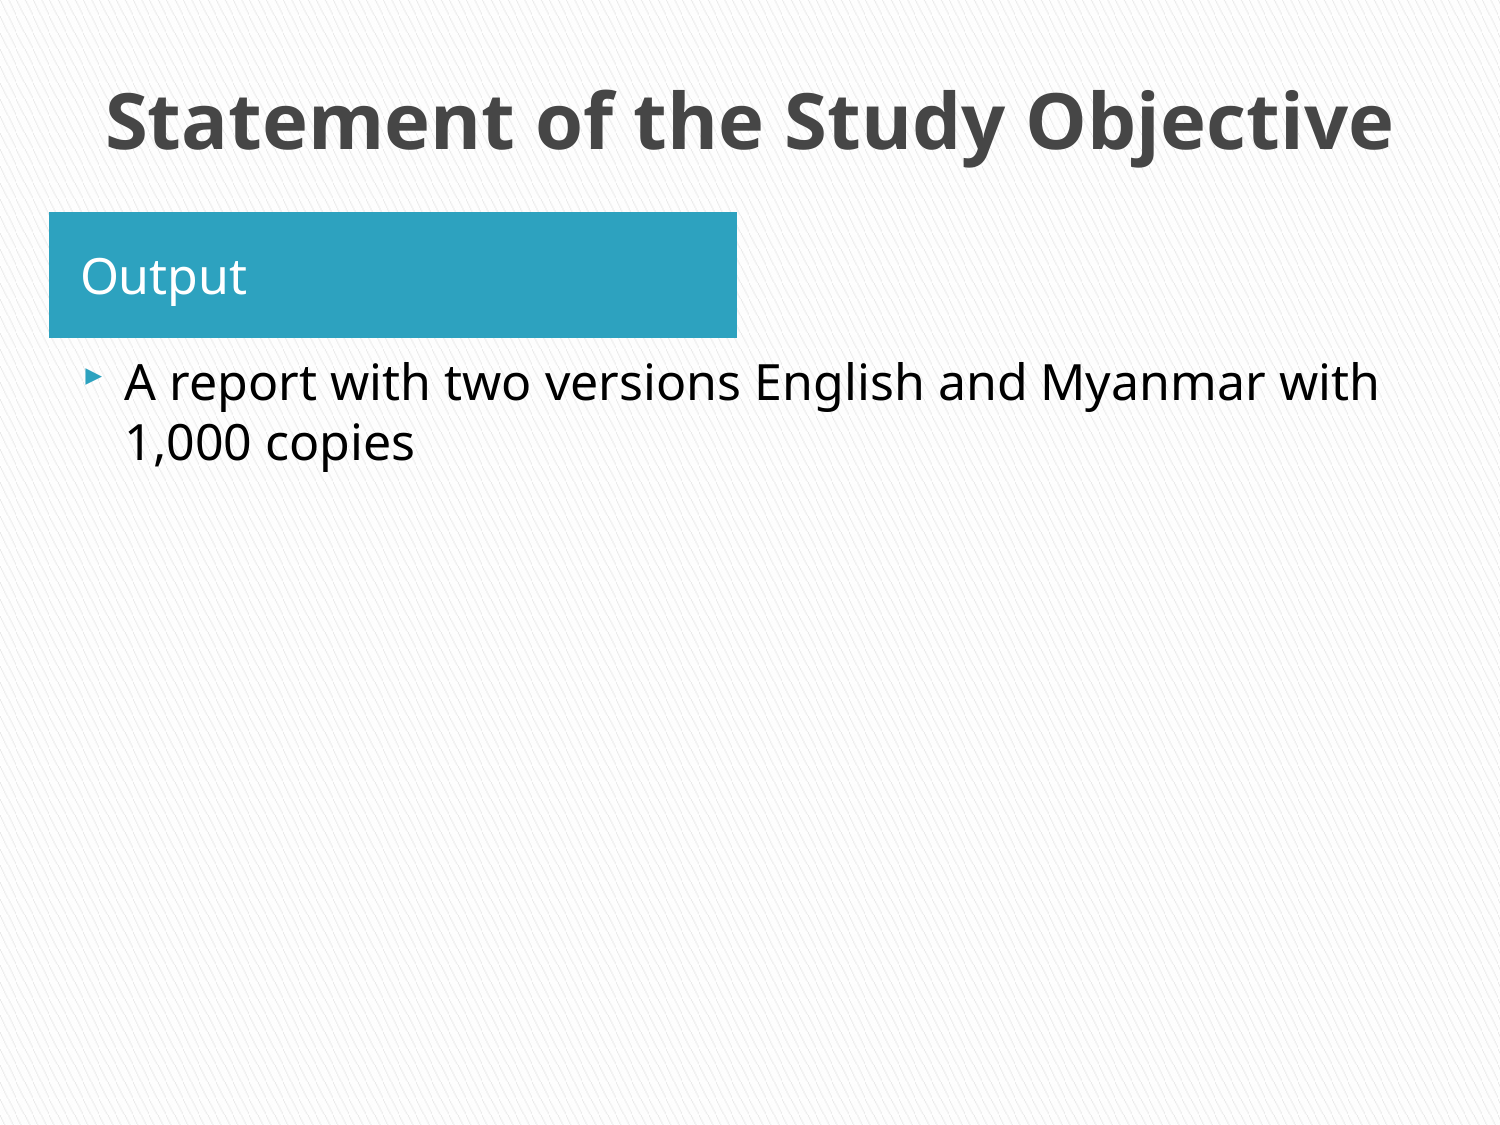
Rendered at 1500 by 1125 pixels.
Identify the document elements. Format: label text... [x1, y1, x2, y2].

list A report with two versions English and Myanmar with 1,000 copies [50, 342, 1425, 500]
title Statement of the Study Objective [75, 24, 1425, 213]
list Output [49, 212, 737, 338]
